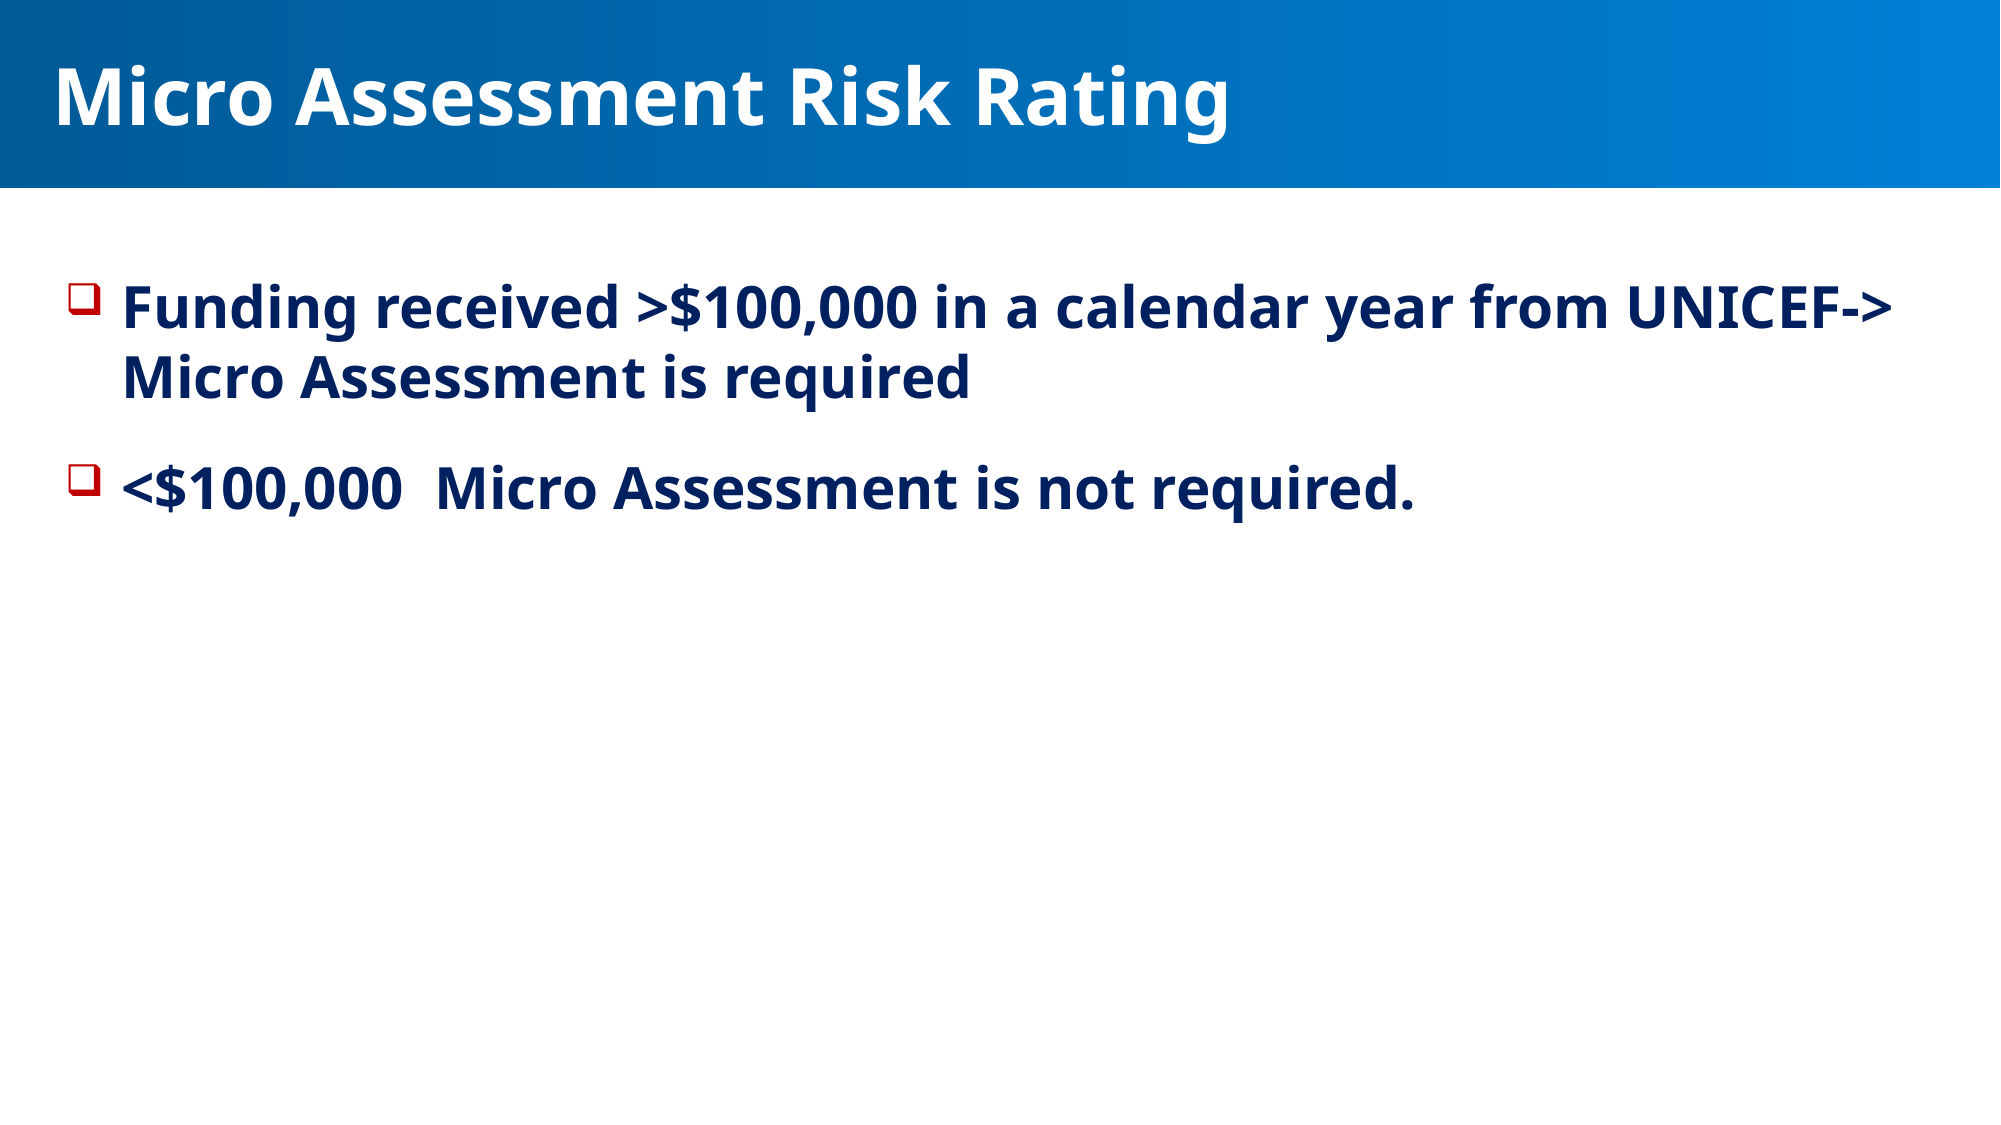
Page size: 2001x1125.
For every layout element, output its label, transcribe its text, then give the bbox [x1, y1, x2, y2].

list Funding received >$100,000 in a calendar year from UNICEF-> Micro Assessment is required <$100,000 Micro Assessment is not required. [50, 262, 1917, 1000]
title Micro Assessment Risk Rating [0, 0, 2000, 191]
